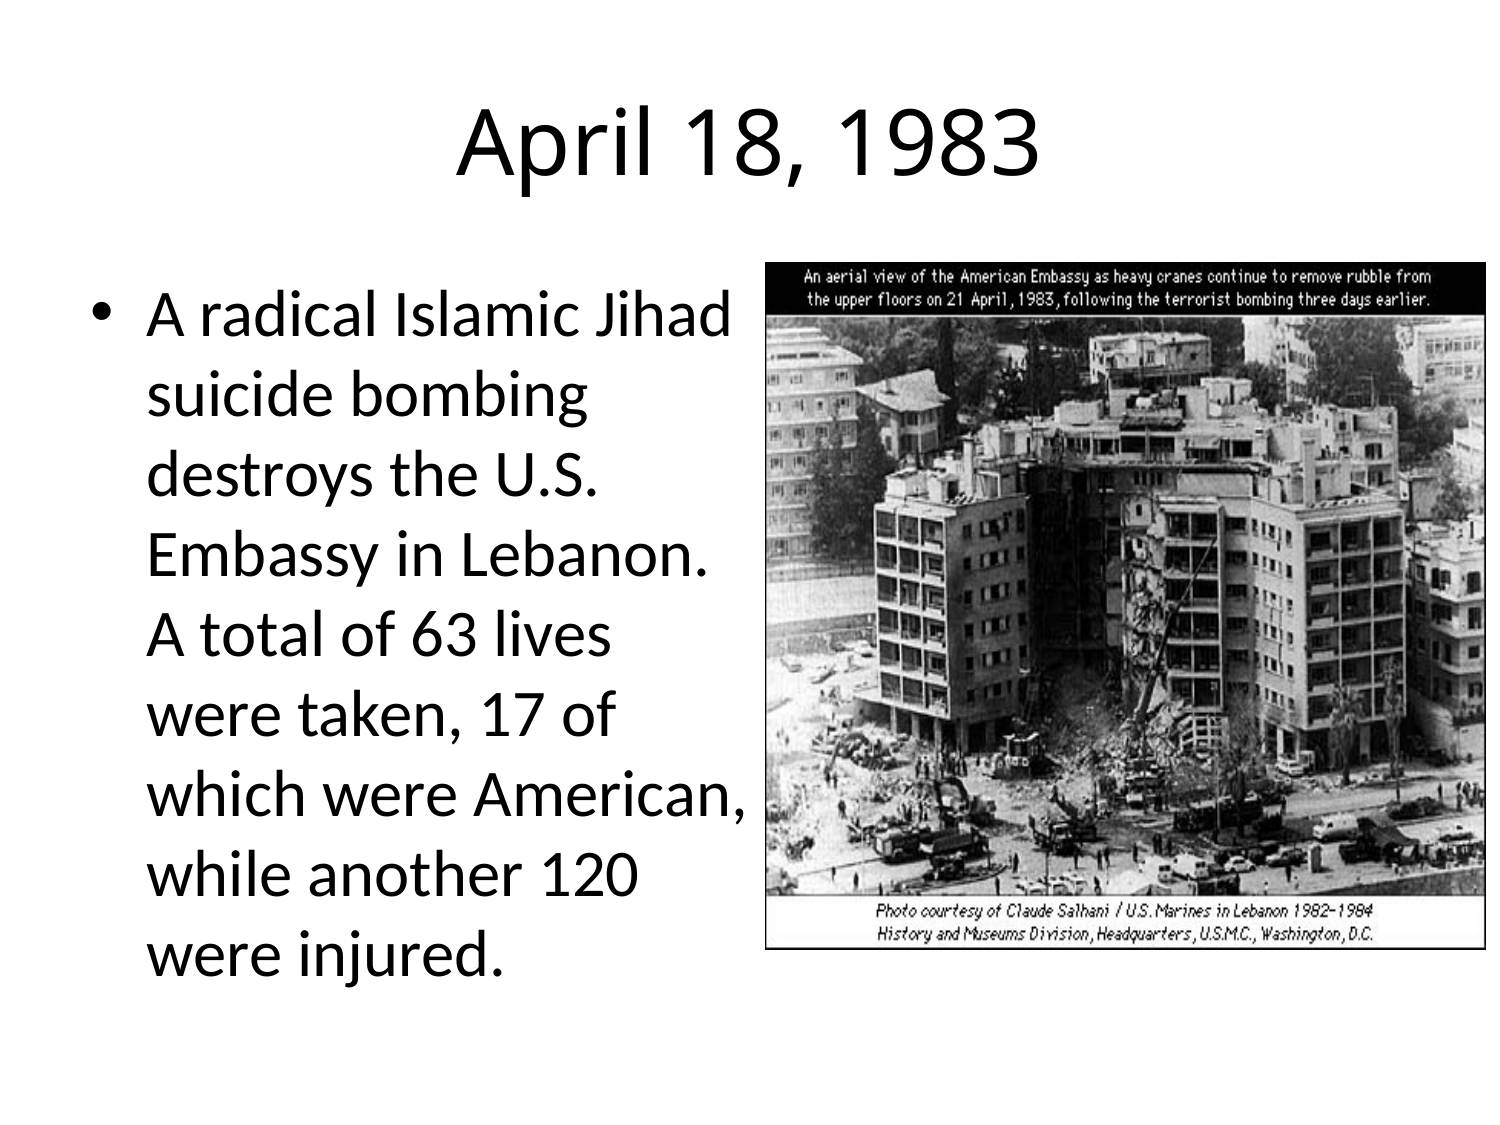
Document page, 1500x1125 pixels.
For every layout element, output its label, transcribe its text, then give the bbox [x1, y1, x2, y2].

picture [765, 262, 1487, 951]
title April 18, 1983 [75, 45, 1425, 233]
list A radical Islamic Jihad suicide bombing destroys the U.S. Embassy in Lebanon. A total of 63 lives were taken, 17 of which were American, while another 120 were injured. [75, 262, 775, 1005]
